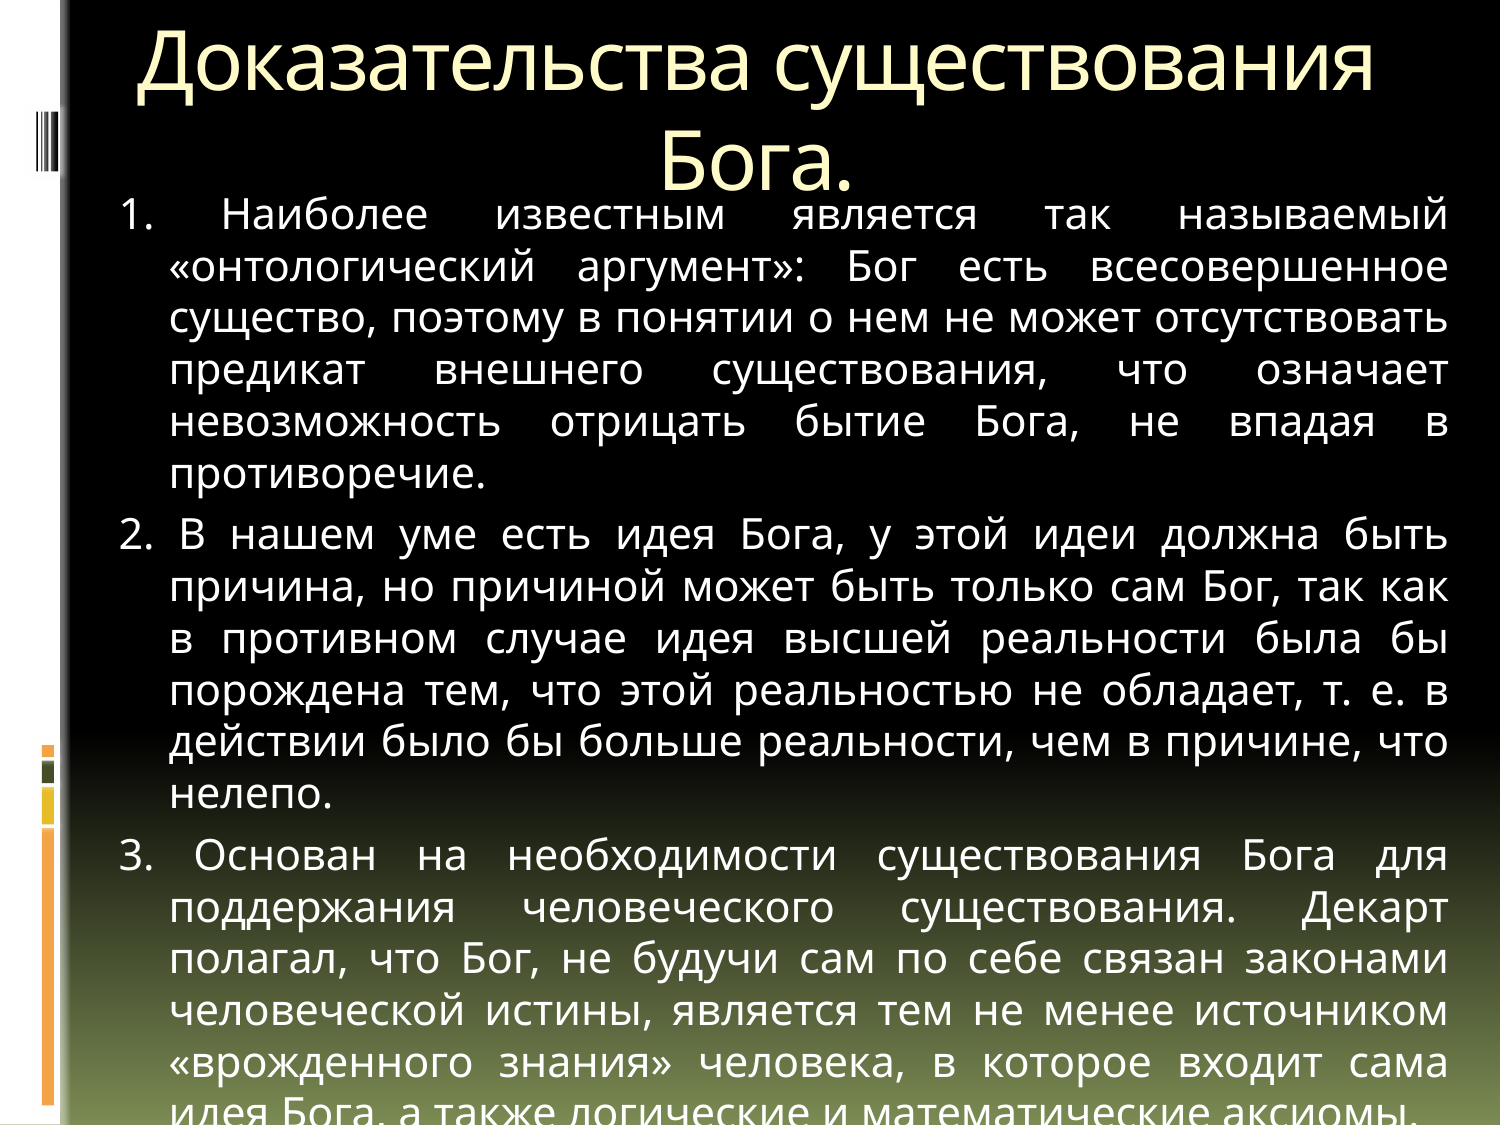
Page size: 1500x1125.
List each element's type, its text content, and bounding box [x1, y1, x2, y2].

list 1. Наиболее известным является так называемый «онтологический аргумент»: Бог есть всесовершенное существо, поэтому в понятии о нем не может отсутствовать предикат внешнего существования, что означает невозможность отрицать бытие Бога, не впадая в противоречие. 2. В нашем уме есть идея Бога, у этой идеи должна быть причина, но причиной может быть только сам Бог, так как в противном случае идея высшей реальности была бы порождена тем, что этой реальностью не обладает, т. е. в действии было бы больше реальности, чем в причине, что нелепо. 3. Основан на необходимости существования Бога для поддержания человеческого существования. Декарт полагал, что Бог, не будучи сам по себе связан законами человеческой истины, является тем не менее источником «врожденного знания» человека, в которое входит сама идея Бога, а также логические и математические аксиомы. [93, 117, 1465, 1125]
title Доказательства существования Бога. [82, 0, 1432, 230]
